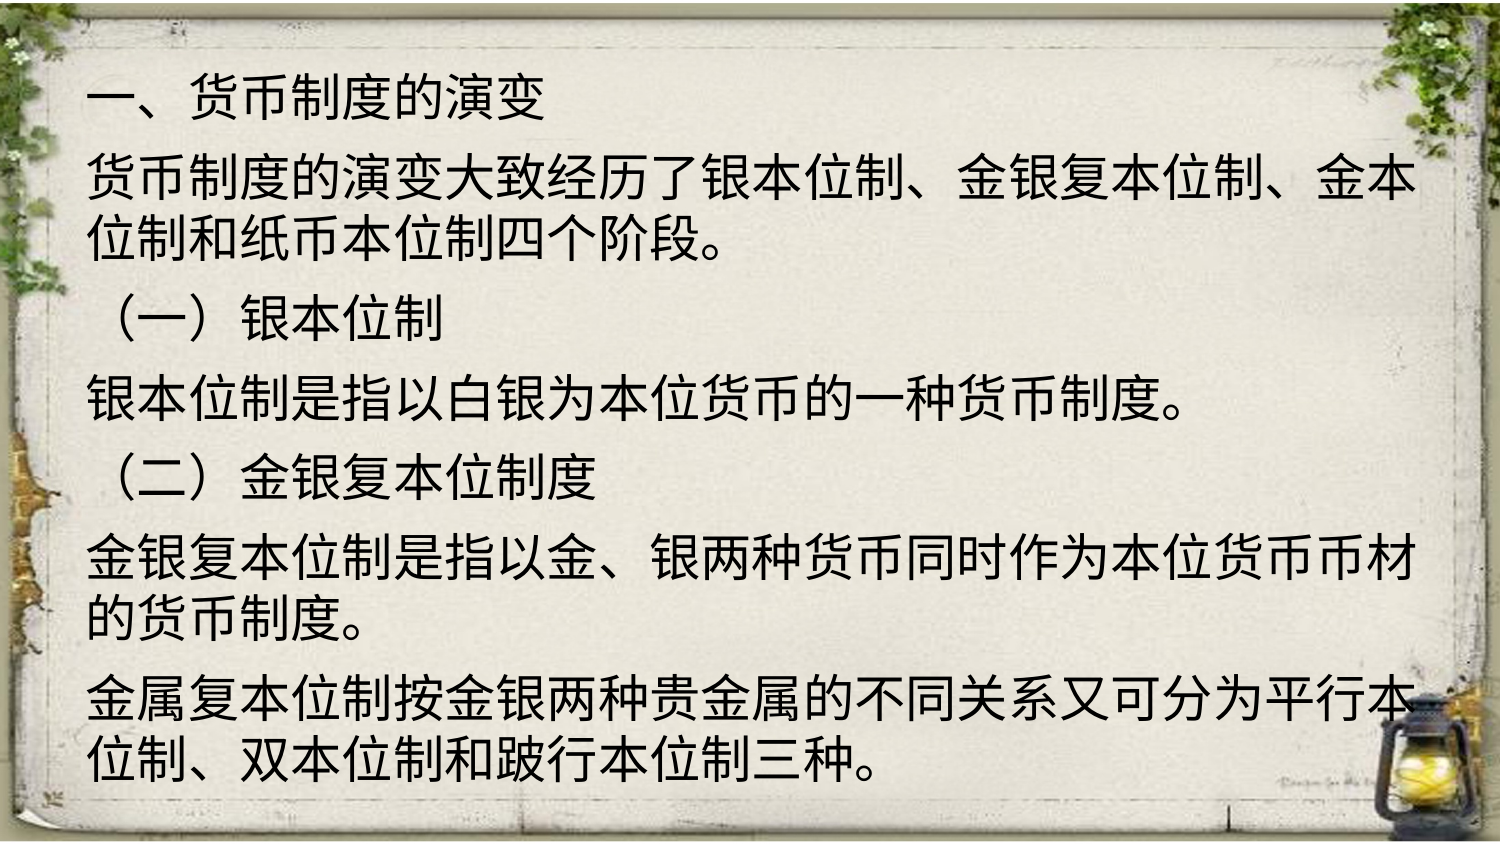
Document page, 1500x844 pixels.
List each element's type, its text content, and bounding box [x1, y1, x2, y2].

list 一、货币制度的演变 货币制度的演变大致经历了银本位制、金银复本位制、金本位制和纸币本位制四个阶段。 （一）银本位制 银本位制是指以白银为本位货币的一种货币制度。 （二）金银复本位制度 金银复本位制是指以金、银两种货币同时作为本位货币币材的货币制度。 金属复本位制按金银两种贵金属的不同关系又可分为平行本位制、双本位制和跛行本位制三种。 [70, 57, 1434, 803]
picture [0, 0, 1500, 844]
